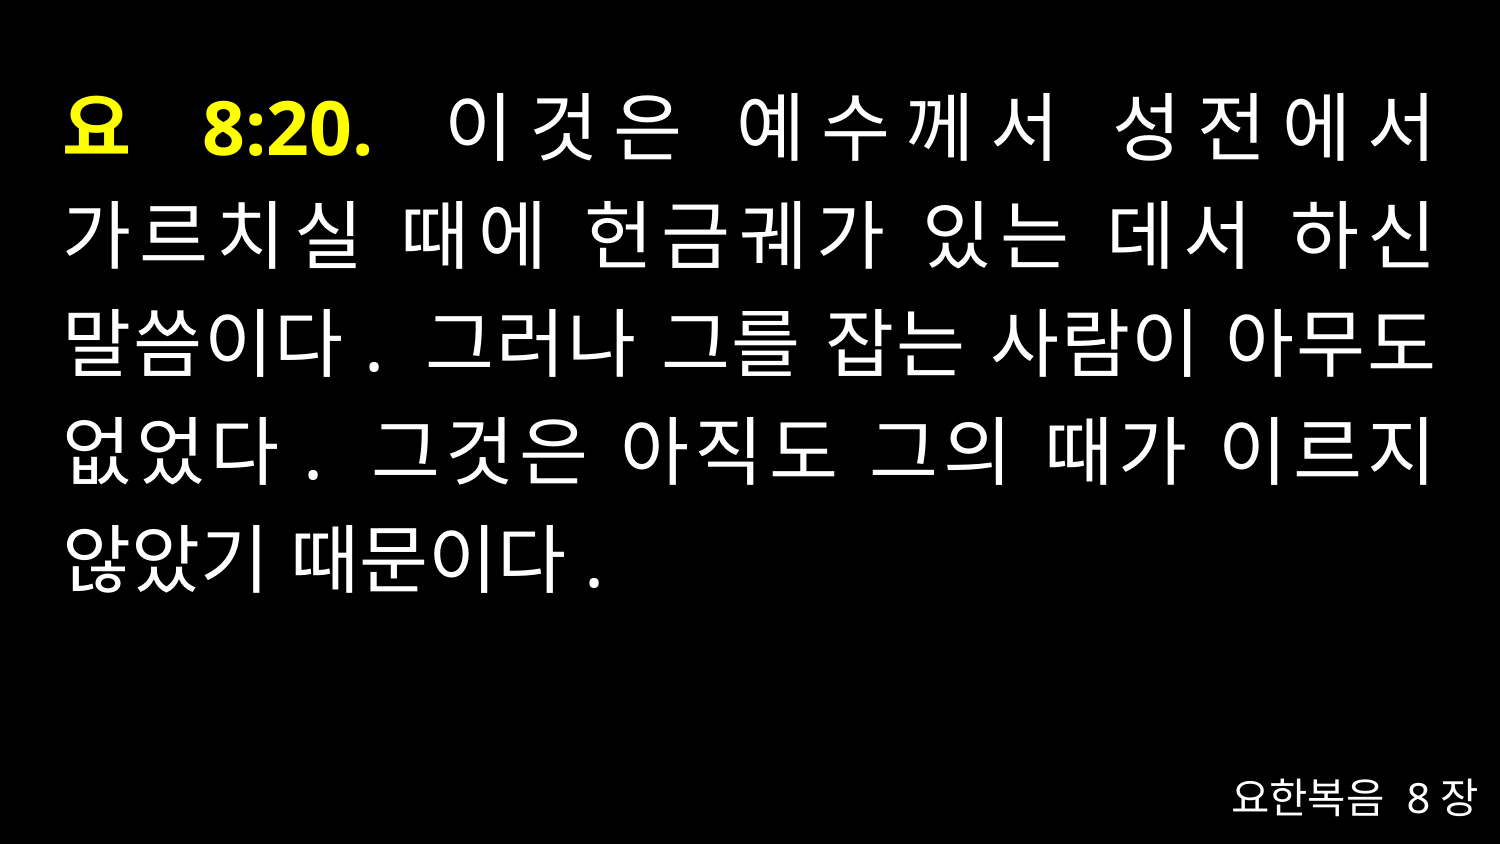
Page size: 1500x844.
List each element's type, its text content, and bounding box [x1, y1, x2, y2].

title 요 8:20. 이것은 예수께서 성전에서 가르치실 때에 헌금궤가 있는 데서 하신 말씀이다. 그러나 그를 잡는 사람이 아무도 없었다. 그것은 아직도 그의 때가 이르지 않았기 때문이다. [0, 0, 1500, 844]
subtitle 요한복음 8장 [916, 770, 1500, 844]
